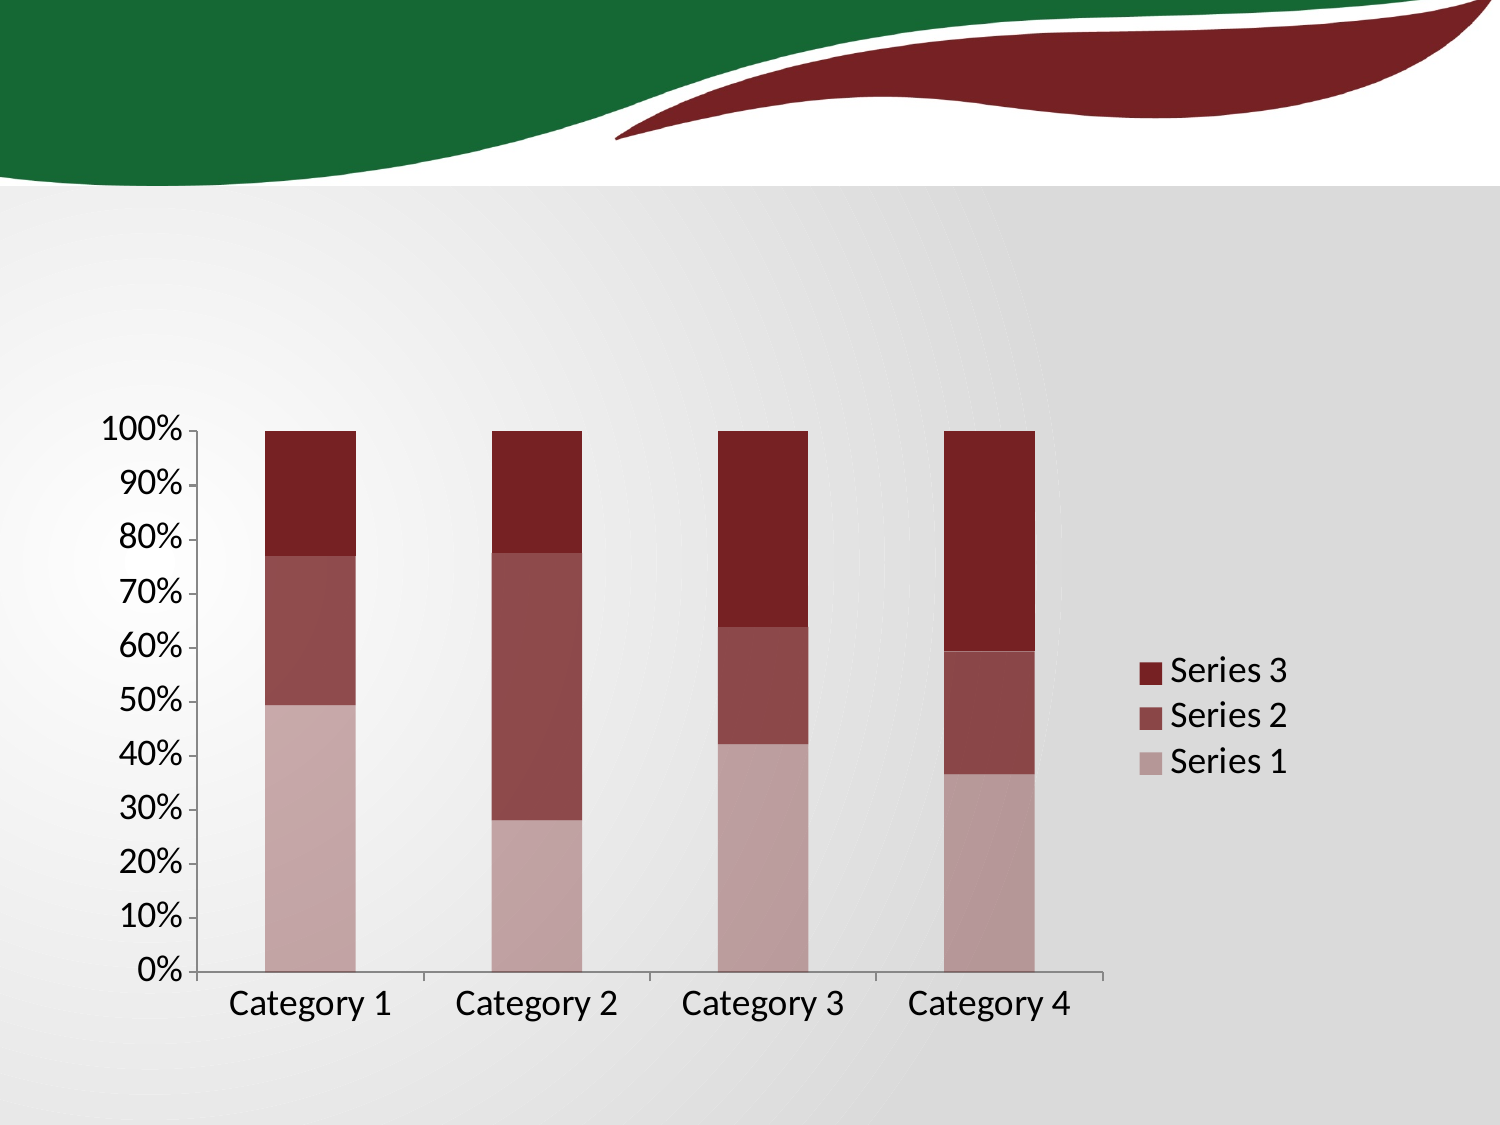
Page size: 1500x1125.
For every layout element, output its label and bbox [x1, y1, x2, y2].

picture [0, 0, 1500, 186]
chart [74, 399, 1313, 1038]
